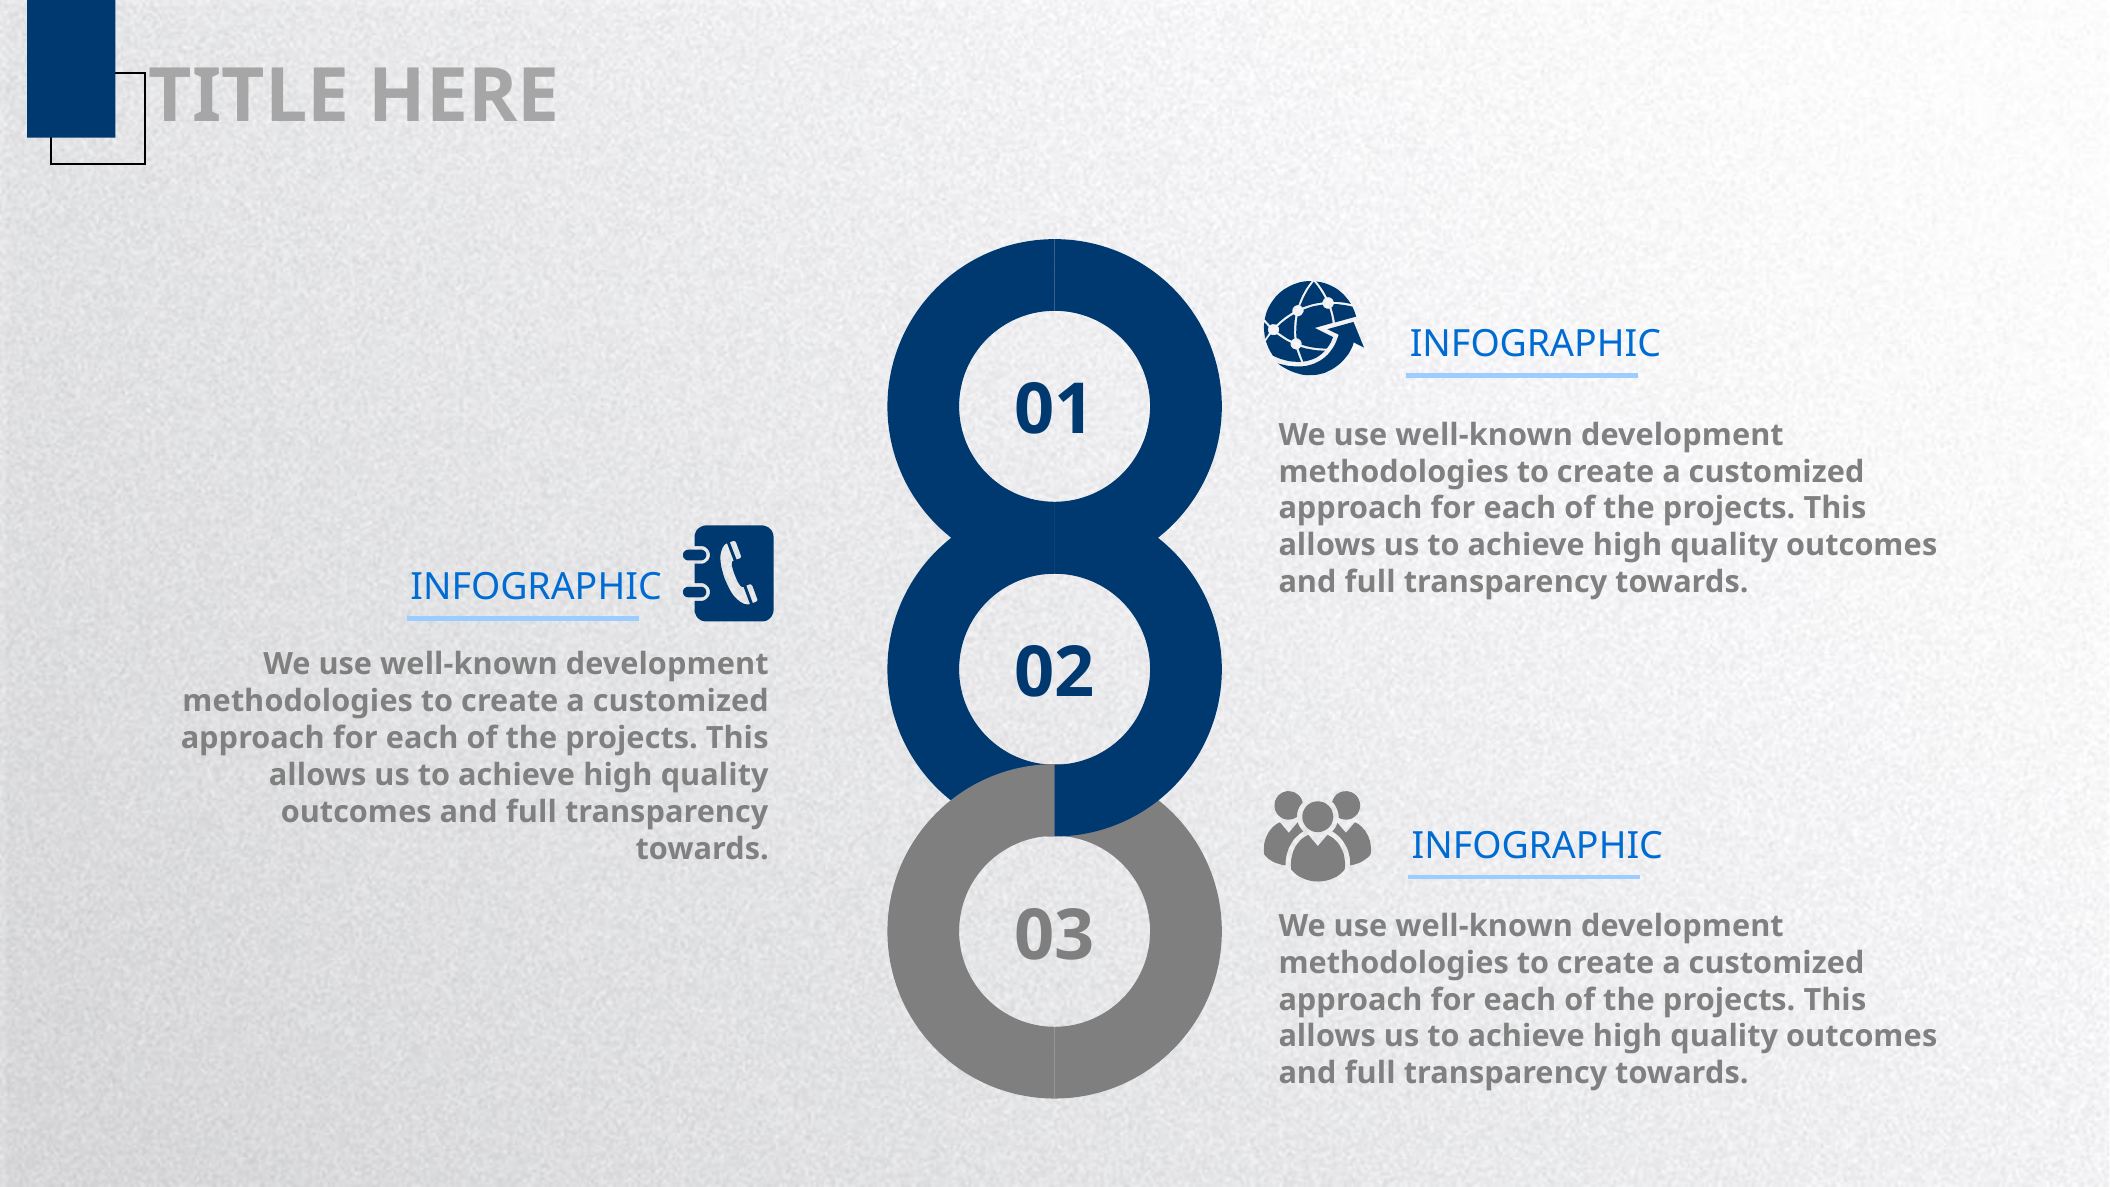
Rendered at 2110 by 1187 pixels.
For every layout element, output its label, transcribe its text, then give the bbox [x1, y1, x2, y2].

text_box TITLE HERE [149, 46, 561, 137]
text_box [50, 72, 146, 165]
text_box 01 [999, 355, 1110, 455]
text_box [1263, 281, 1965, 572]
text_box 03 [999, 881, 1110, 981]
text_box [1054, 501, 1223, 837]
text_box [26, 0, 116, 139]
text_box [1263, 791, 1965, 1063]
text_box [1056, 800, 1223, 1100]
picture [0, 0, 2110, 1187]
text_box [886, 763, 1056, 1100]
text_box [886, 538, 1049, 800]
text_box 02 [999, 618, 1110, 718]
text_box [160, 525, 784, 839]
text_box [886, 238, 1056, 575]
text_box [1056, 238, 1223, 537]
